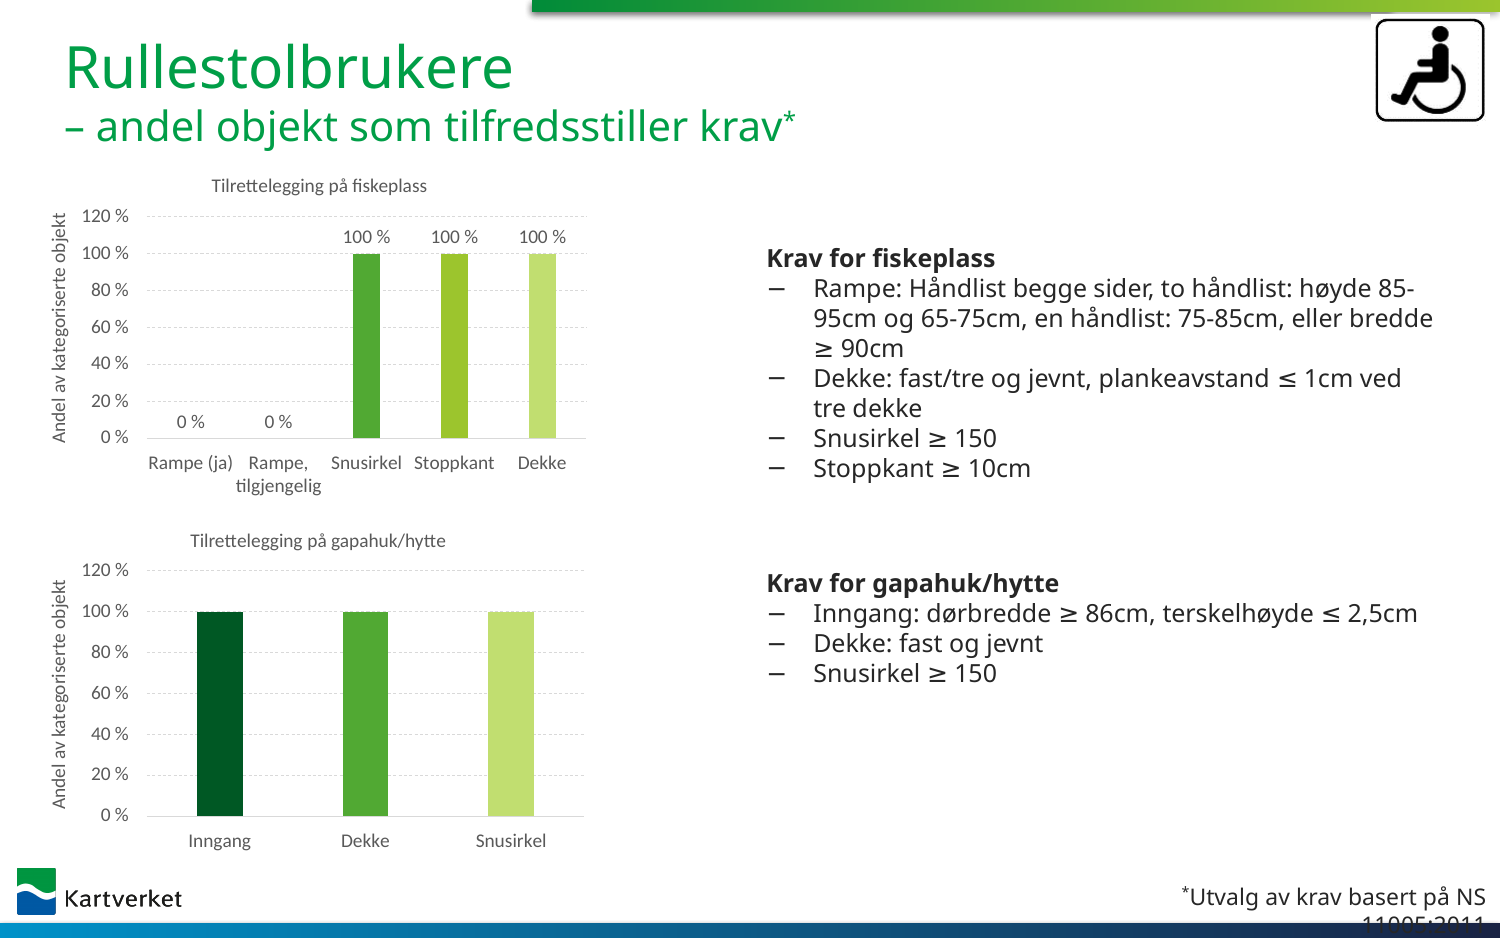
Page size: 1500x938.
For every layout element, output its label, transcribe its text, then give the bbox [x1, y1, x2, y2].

text_box Krav for gapahuk/hytte Inngang: dørbredde ≥ 86cm, terskelhøyde ≤ 2,5cm Dekke: fast og jevnt Snusirkel ≥ 150 [751, 560, 1452, 695]
text_box *Utvalg av krav basert på NS 11005:2011 [1068, 873, 1500, 938]
text_box Krav for fiskeplass Rampe: Håndlist begge sider, to håndlist: høyde 85-95cm og 65-75cm, en håndlist: 75-85cm, eller bredde ≥ 90cm Dekke: fast/tre og jevnt, plankeavstand ≤ 1cm ved tre dekke Snusirkel ≥ 150 Stoppkant ≥ 10cm [751, 235, 1452, 490]
picture [1371, 13, 1491, 127]
text_box Rullestolbrukere – andel objekt som tilfredsstiller krav* [49, 29, 1431, 158]
picture [41, 166, 598, 505]
picture [41, 520, 596, 859]
